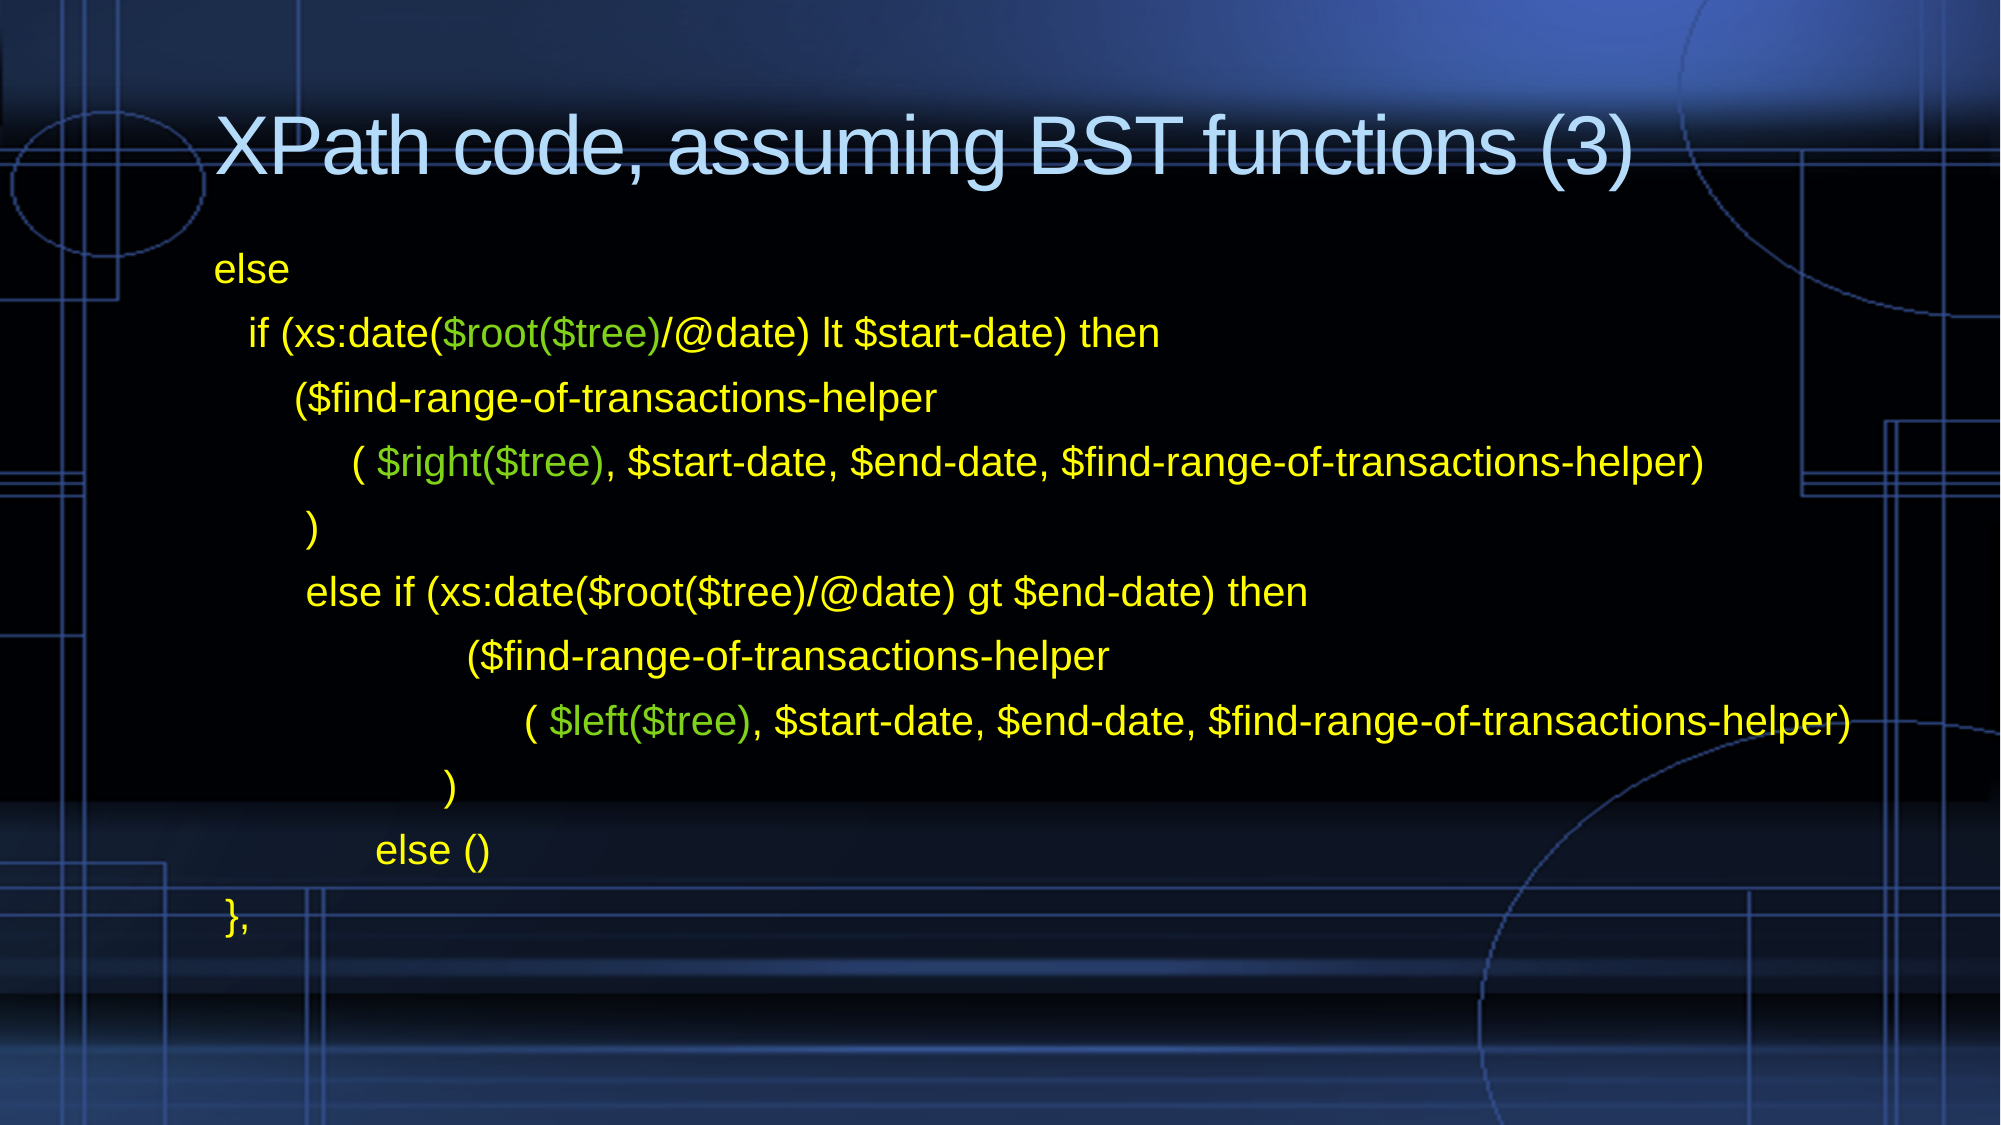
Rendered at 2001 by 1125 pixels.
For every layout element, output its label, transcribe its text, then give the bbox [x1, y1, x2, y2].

title XPath code, assuming BST functions (3) [200, 83, 1900, 234]
list else if (xs:date($root($tree)/@date) lt $start-date) then ($find-range-of-transactions-helper ( $right($tree), $start-date, $end-date, $find-range-of-transactions-helper) ) else if (xs:date($root($tree)/@date) gt $end-date) then ($find-range-of-transactions-helper ( $left($tree), $start-date, $end-date, $find-range-of-transactions-helper) ) else () }, [187, 233, 1888, 977]
picture [0, 0, 2001, 1125]
